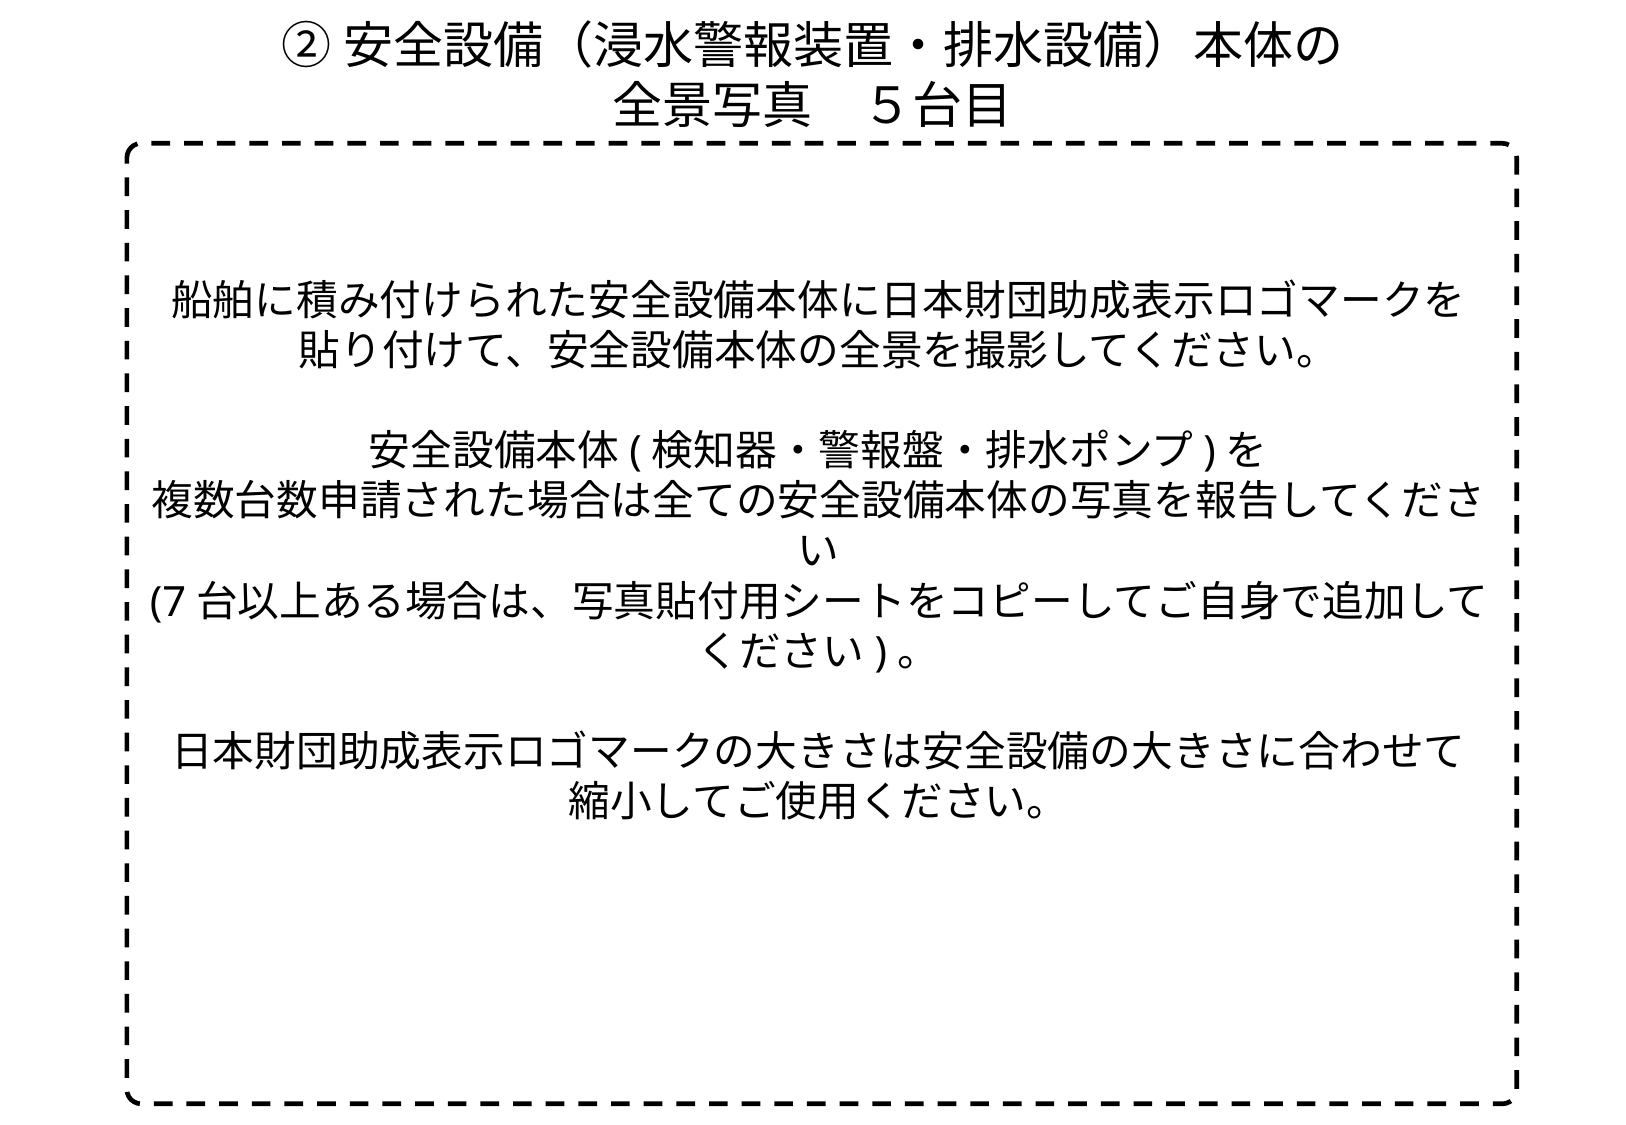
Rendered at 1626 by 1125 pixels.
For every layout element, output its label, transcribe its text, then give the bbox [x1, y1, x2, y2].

text_box ②安全設備（浸水警報装置・排水設備）本体の 全景写真 ５台目 [43, 6, 1582, 142]
text_box [124, 141, 1519, 1106]
text_box 船舶に積み付けられた安全設備本体に日本財団助成表示ロゴマークを 貼り付けて、安全設備本体の全景を撮影してください。 安全設備本体(検知器・警報盤・排水ポンプ)を 複数台数申請された場合は全ての安全設備本体の写真を報告してください (7台以上ある場合は、写真貼付用シートをコピーしてご自身で追加してください)。 日本財団助成表示ロゴマークの大きさは安全設備の大きさに合わせて 縮小してご使用ください。 [126, 266, 1510, 832]
